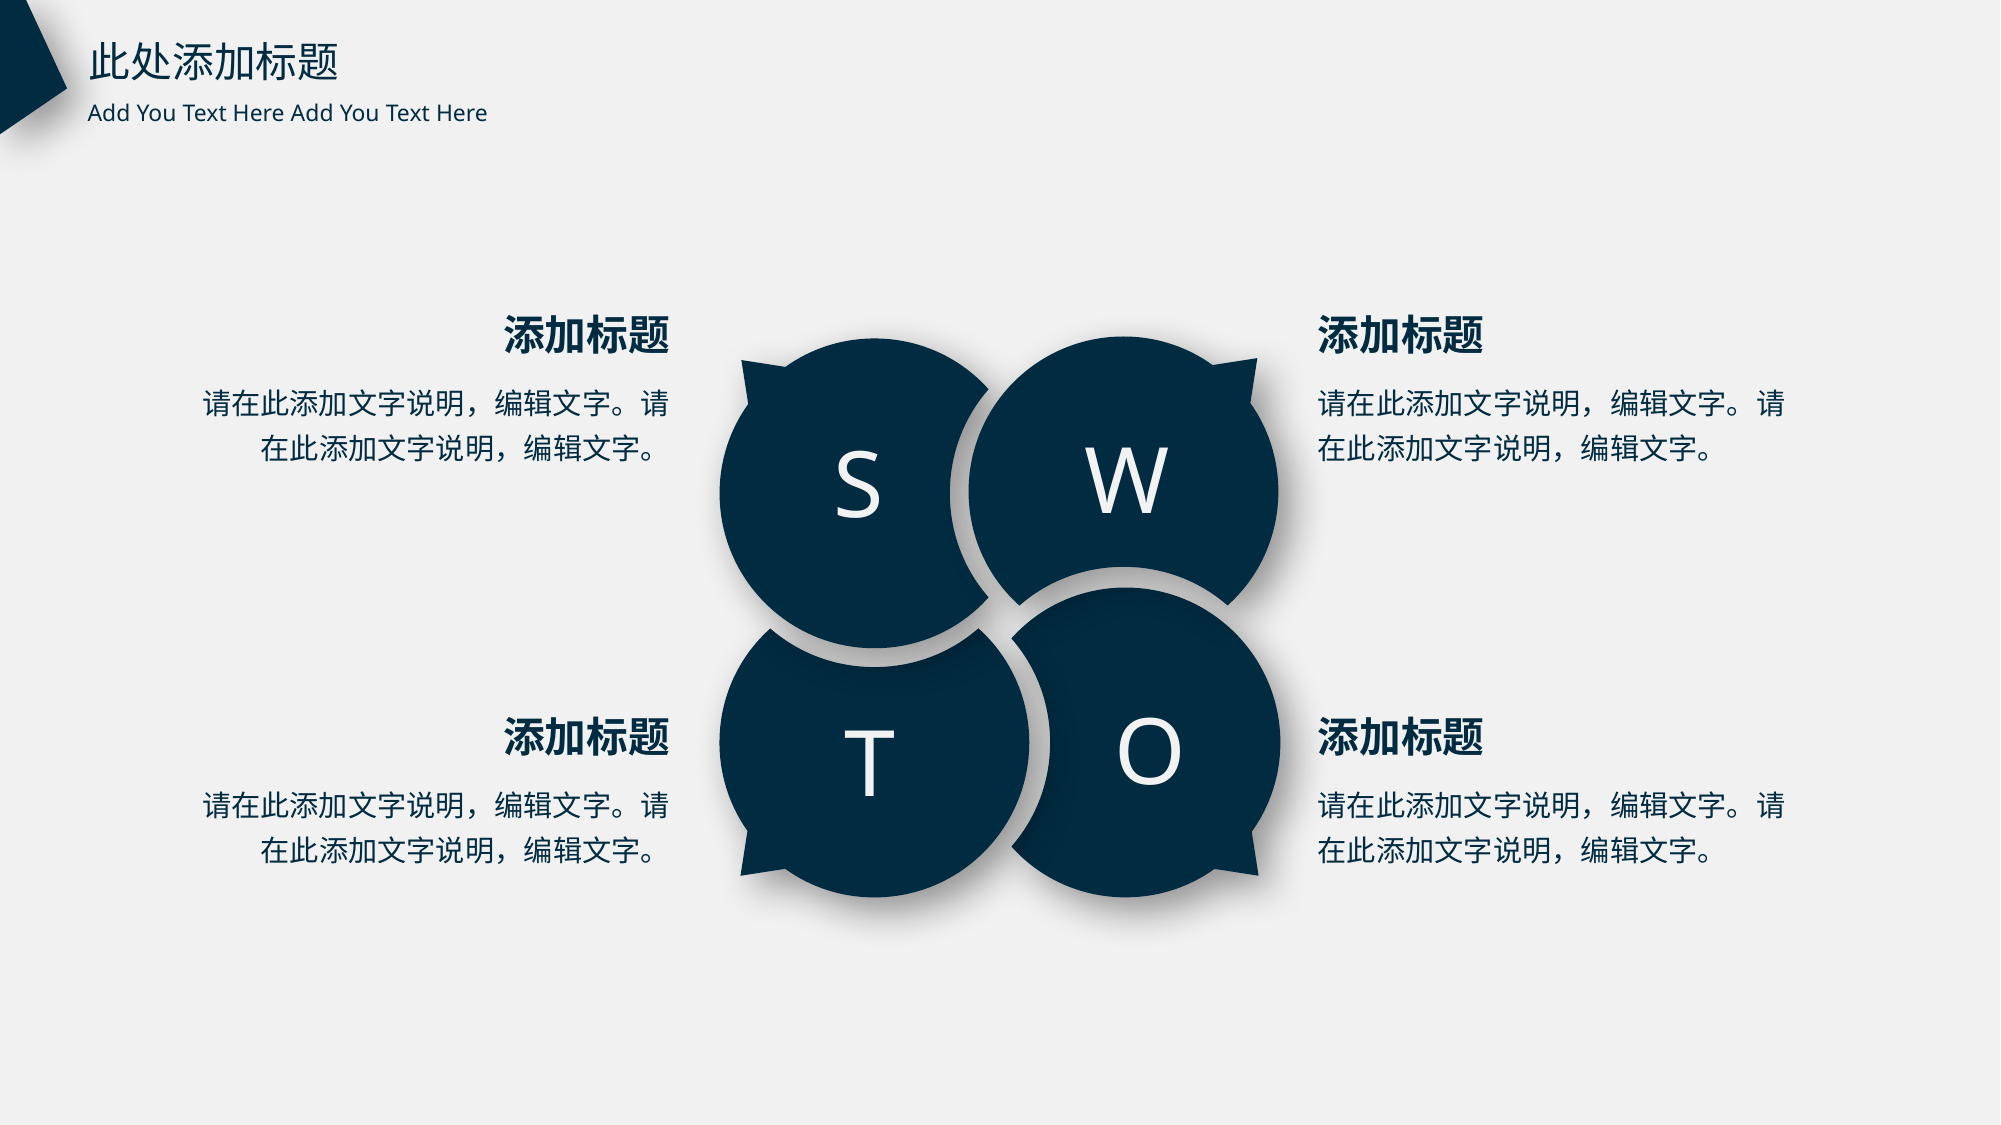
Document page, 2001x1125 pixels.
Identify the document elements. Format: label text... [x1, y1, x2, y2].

text_box O [1066, 693, 1234, 804]
text_box 添加标题 [1302, 703, 1588, 769]
text_box 请在此添加文字说明，编辑文字。请在此添加文字说明，编辑文字。 [1302, 367, 1809, 473]
text_box S [770, 426, 947, 537]
text_box 请在此添加文字说明，编辑文字。请在此添加文字说明，编辑文字。 [178, 367, 685, 473]
text_box 请在此添加文字说明，编辑文字。请在此添加文字说明，编辑文字。 [1302, 769, 1809, 875]
text_box [0, 0, 68, 135]
text_box 添加标题 [400, 703, 685, 769]
text_box [968, 336, 1279, 606]
text_box W [1046, 422, 1209, 533]
text_box [1032, 609, 1281, 898]
text_box 请在此添加文字说明，编辑文字。请在此添加文字说明，编辑文字。 [178, 769, 685, 875]
text_box T [779, 705, 961, 816]
text_box 添加标题 [1302, 301, 1588, 367]
text_box 此处添加标题 [77, 28, 355, 83]
text_box [719, 636, 1030, 898]
text_box 添加标题 [400, 301, 685, 367]
text_box Add You Text Here Add You Text Here [82, 83, 532, 134]
text_box [719, 338, 989, 649]
